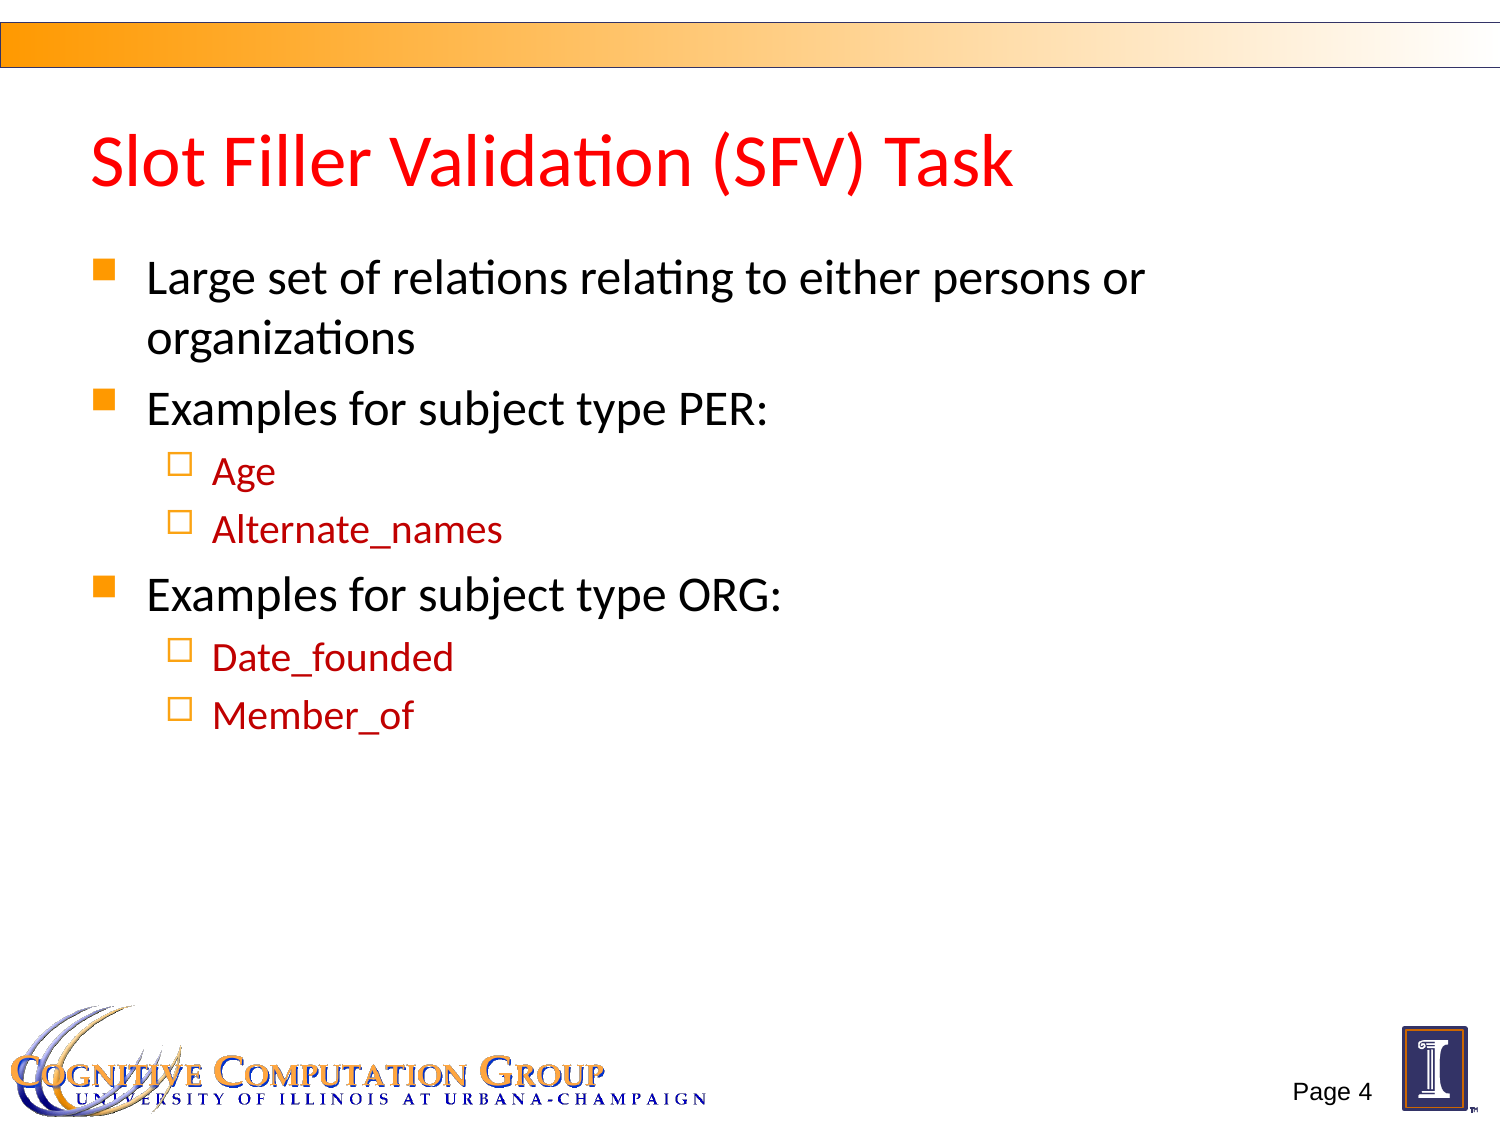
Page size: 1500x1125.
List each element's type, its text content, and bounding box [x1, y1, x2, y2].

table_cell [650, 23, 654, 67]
picture [0, 1000, 713, 1125]
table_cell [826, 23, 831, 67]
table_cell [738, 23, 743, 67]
title Slot Filler Validation (SFV) Task [75, 75, 1425, 237]
list Large set of relations relating to either persons or organizations Examples for subject type PER: Age Alternate_names Examples for subject type ORG: Date_founded Member_of [75, 237, 1425, 988]
slide_number Page 4 [1237, 1074, 1388, 1113]
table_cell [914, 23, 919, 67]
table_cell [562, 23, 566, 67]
